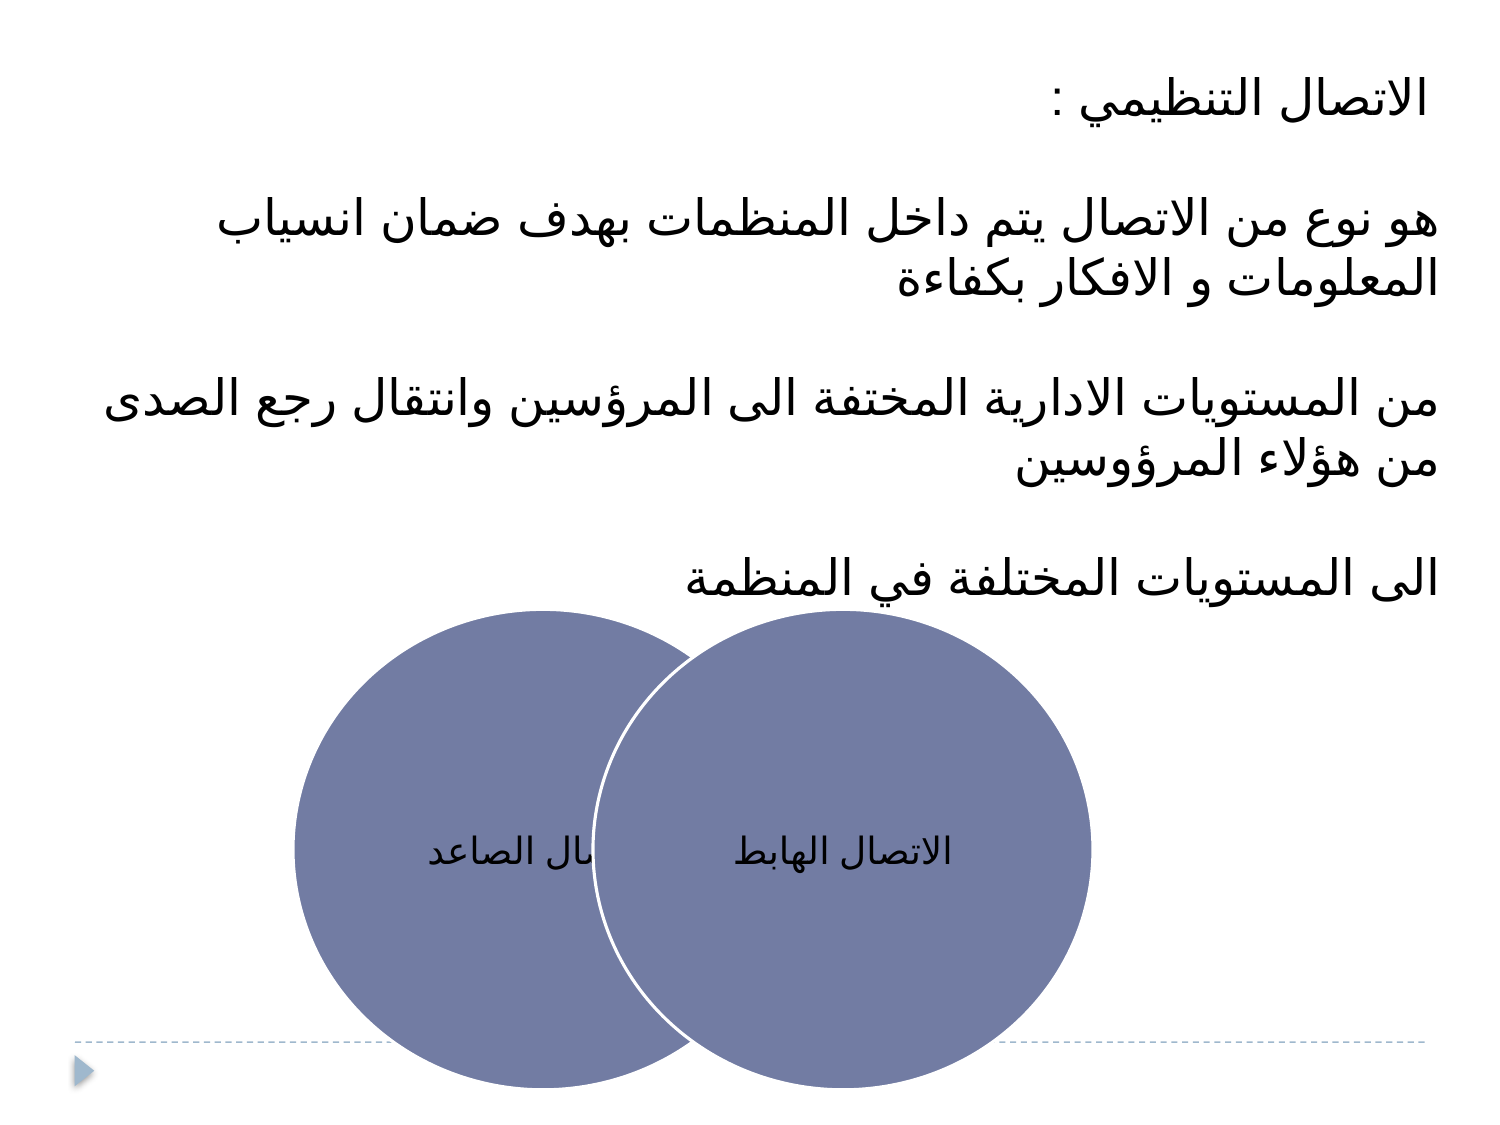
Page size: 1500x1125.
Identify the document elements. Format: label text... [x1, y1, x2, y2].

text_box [292, 609, 1294, 1091]
text_box الاتصال التنظيمي : هو نوع من الاتصال يتم داخل المنظمات بهدف ضمان انسياب المعلومات و الافكار بكفاءة من المستويات الادارية المختفة الى المرؤسين وانتقال رجع الصدى من هؤلاء المرؤوسين الى المستويات المختلفة في المنظمة [46, 58, 1456, 614]
